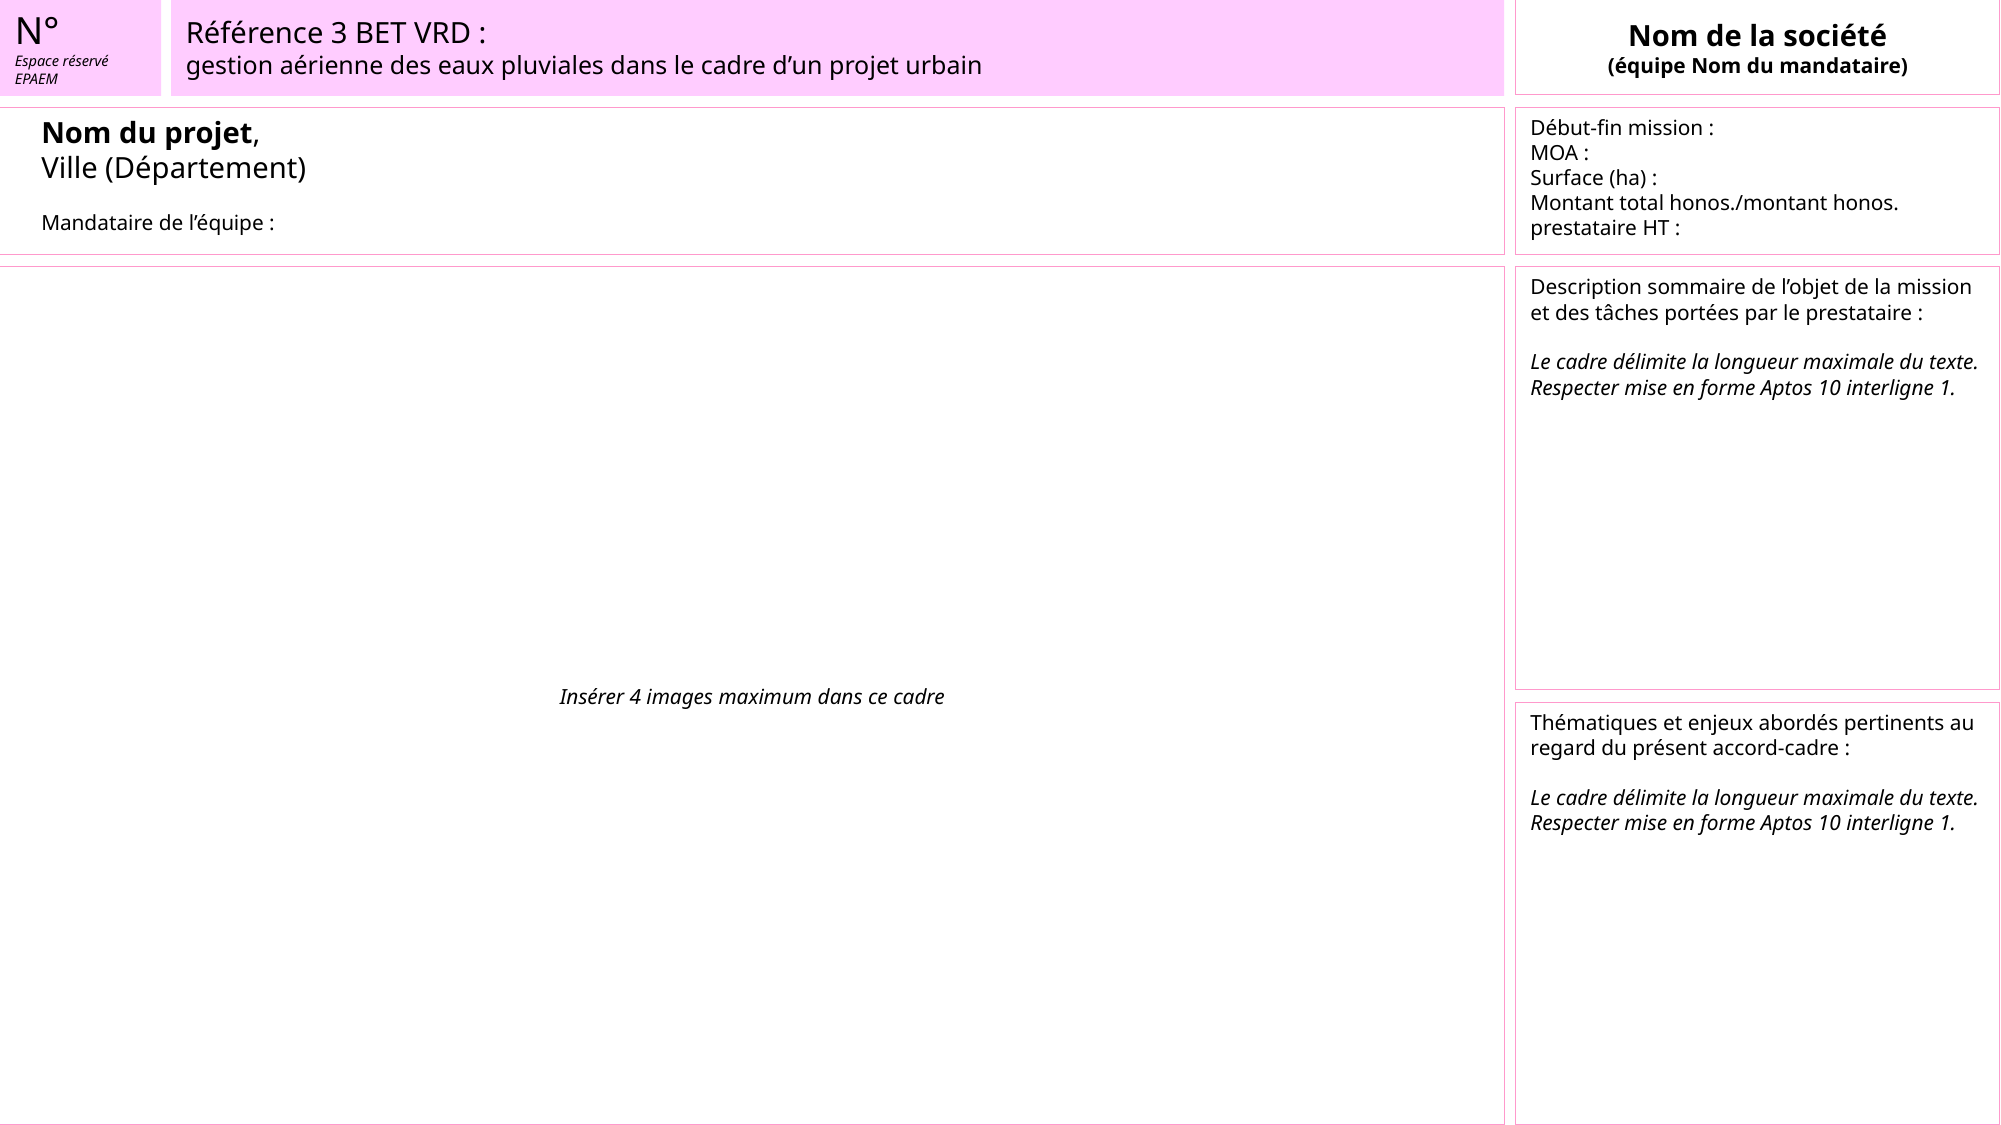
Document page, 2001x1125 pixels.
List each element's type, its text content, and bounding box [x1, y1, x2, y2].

text_box N° Espace réservé EPAEM [0, 0, 162, 96]
text_box Nom du projet, Ville (Département) Mandataire de l’équipe : [0, 107, 1505, 255]
text_box Thématiques et enjeux abordés pertinents au regard du présent accord-cadre : Le cadre délimite la longueur maximale du texte. Respecter mise en forme Aptos 10 interligne 1. [1515, 702, 2000, 1125]
text_box Référence 3 BET VRD : gestion aérienne des eaux pluviales dans le cadre d’un projet urbain [171, 0, 1505, 96]
text_box Début-fin mission : MOA : Surface (ha) : Montant total honos./montant honos. prestataire HT : [1515, 107, 2000, 255]
text_box Insérer 4 images maximum dans ce cadre [0, 266, 1505, 1125]
text_box Nom de la société (équipe Nom du mandataire) [1515, 0, 2000, 95]
text_box Description sommaire de l’objet de la mission et des tâches portées par le prestataire : Le cadre délimite la longueur maximale du texte. Respecter mise en forme Aptos 10 interligne 1. [1515, 266, 2000, 690]
